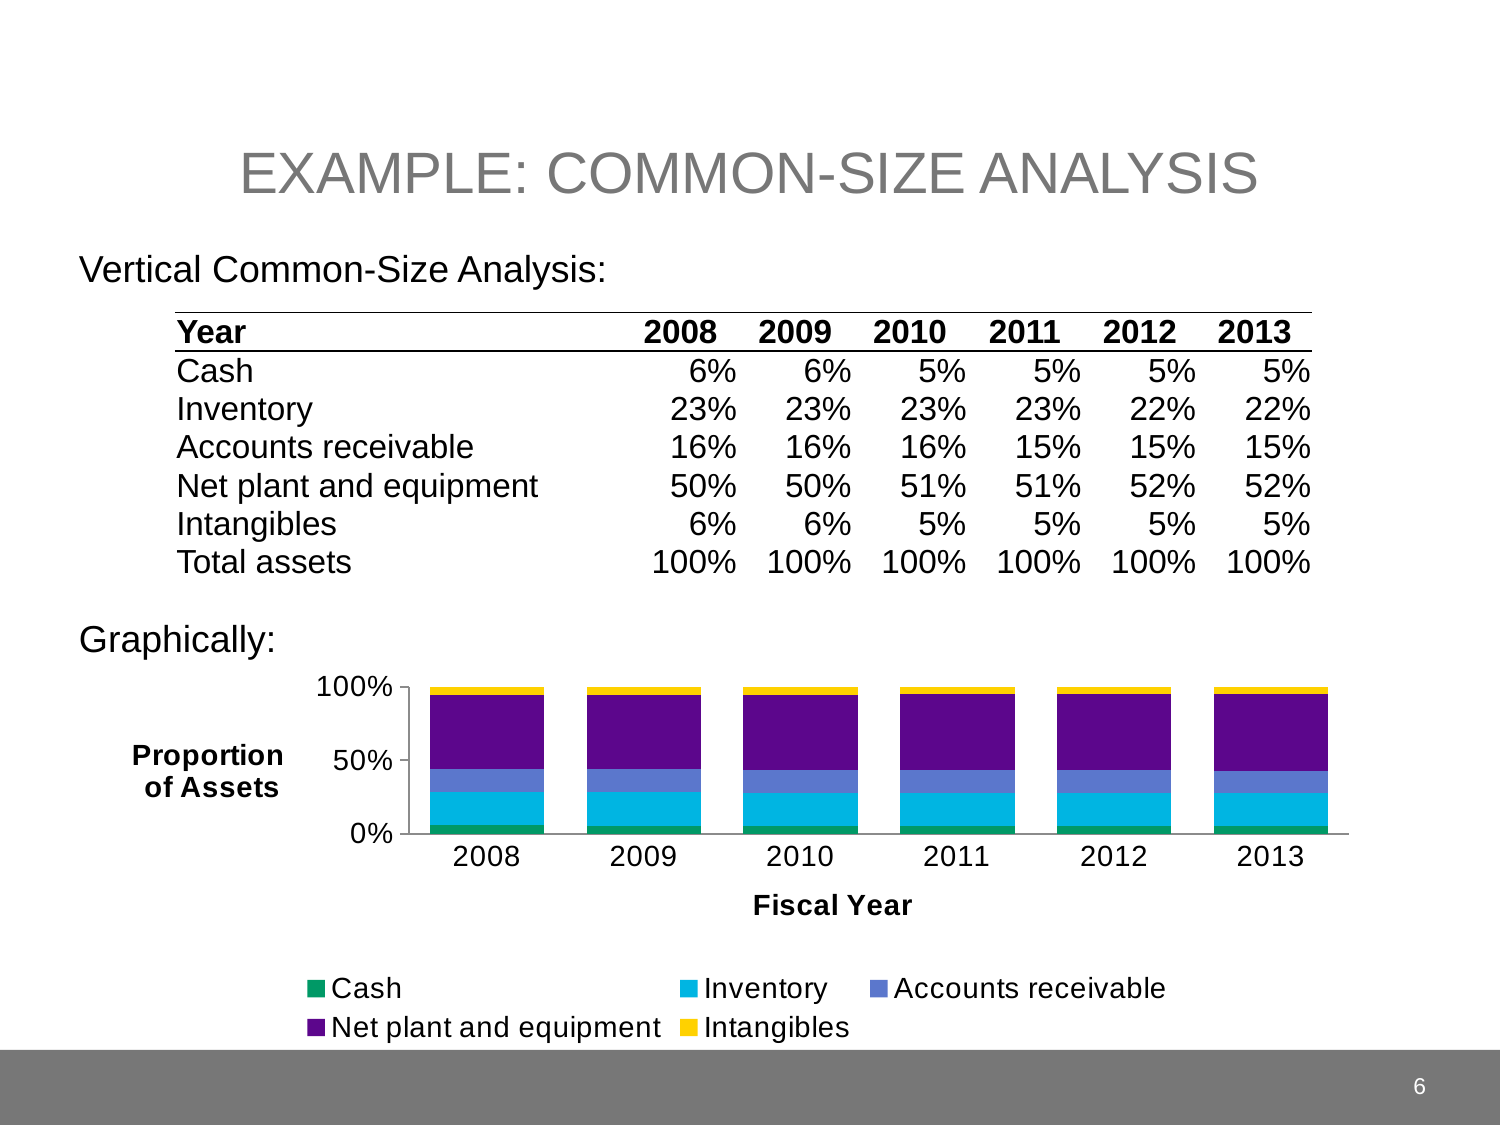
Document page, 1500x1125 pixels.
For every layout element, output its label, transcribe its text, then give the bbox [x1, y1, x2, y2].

table_cell 6% [623, 504, 738, 542]
table_cell 6% [738, 352, 853, 389]
table_header 2008 [623, 313, 738, 350]
table_cell Cash [175, 352, 623, 389]
table_cell 5% [1197, 352, 1312, 389]
table_cell 5% [853, 352, 968, 389]
table_cell 100% [738, 542, 853, 581]
table_cell 23% [968, 389, 1082, 427]
table_cell 50% [738, 466, 853, 504]
table_cell 23% [738, 389, 853, 427]
table_header 2011 [968, 313, 1082, 350]
table_cell 6% [623, 352, 738, 389]
table_cell 52% [1197, 466, 1312, 504]
list Vertical Common-Size Analysis: Graphically: [62, 237, 1437, 1013]
table_cell 51% [853, 466, 968, 504]
table_cell 23% [623, 389, 738, 427]
table_header 2012 [1082, 313, 1197, 350]
table_cell Total assets [175, 542, 623, 581]
table_cell 52% [1082, 466, 1197, 504]
table_cell 100% [1082, 542, 1197, 581]
table_cell 15% [968, 427, 1082, 466]
table_header 2010 [853, 313, 968, 350]
table_cell 51% [968, 466, 1082, 504]
table_cell Net plant and equipment [175, 466, 623, 504]
table_cell 5% [1082, 504, 1197, 542]
table_cell Intangibles [175, 504, 623, 542]
chart [99, 661, 1376, 1051]
table_cell 5% [968, 352, 1082, 389]
table_cell 50% [623, 466, 738, 504]
table_cell Accounts receivable [175, 427, 623, 466]
table_header 2009 [738, 313, 853, 350]
table_cell 23% [853, 389, 968, 427]
table_cell 100% [968, 542, 1082, 581]
table_cell 100% [623, 542, 738, 581]
table_header Year [175, 313, 623, 350]
table_cell 22% [1197, 389, 1312, 427]
table_cell 5% [1082, 352, 1197, 389]
slide_number 6 [1312, 1055, 1442, 1116]
table_cell 5% [1197, 504, 1312, 542]
table_cell 16% [623, 427, 738, 466]
title Example: Common-size analysis [62, 24, 1437, 213]
table_cell Inventory [175, 389, 623, 427]
table_cell 100% [853, 542, 968, 581]
table_cell 16% [853, 427, 968, 466]
table_cell 16% [738, 427, 853, 466]
table_cell 100% [1197, 542, 1312, 581]
table_cell 15% [1082, 427, 1197, 466]
table_cell 15% [1197, 427, 1312, 466]
table_cell 5% [968, 504, 1082, 542]
table_cell 5% [853, 504, 968, 542]
table_cell 22% [1082, 389, 1197, 427]
table_cell 6% [738, 504, 853, 542]
table_header 2013 [1197, 313, 1312, 350]
